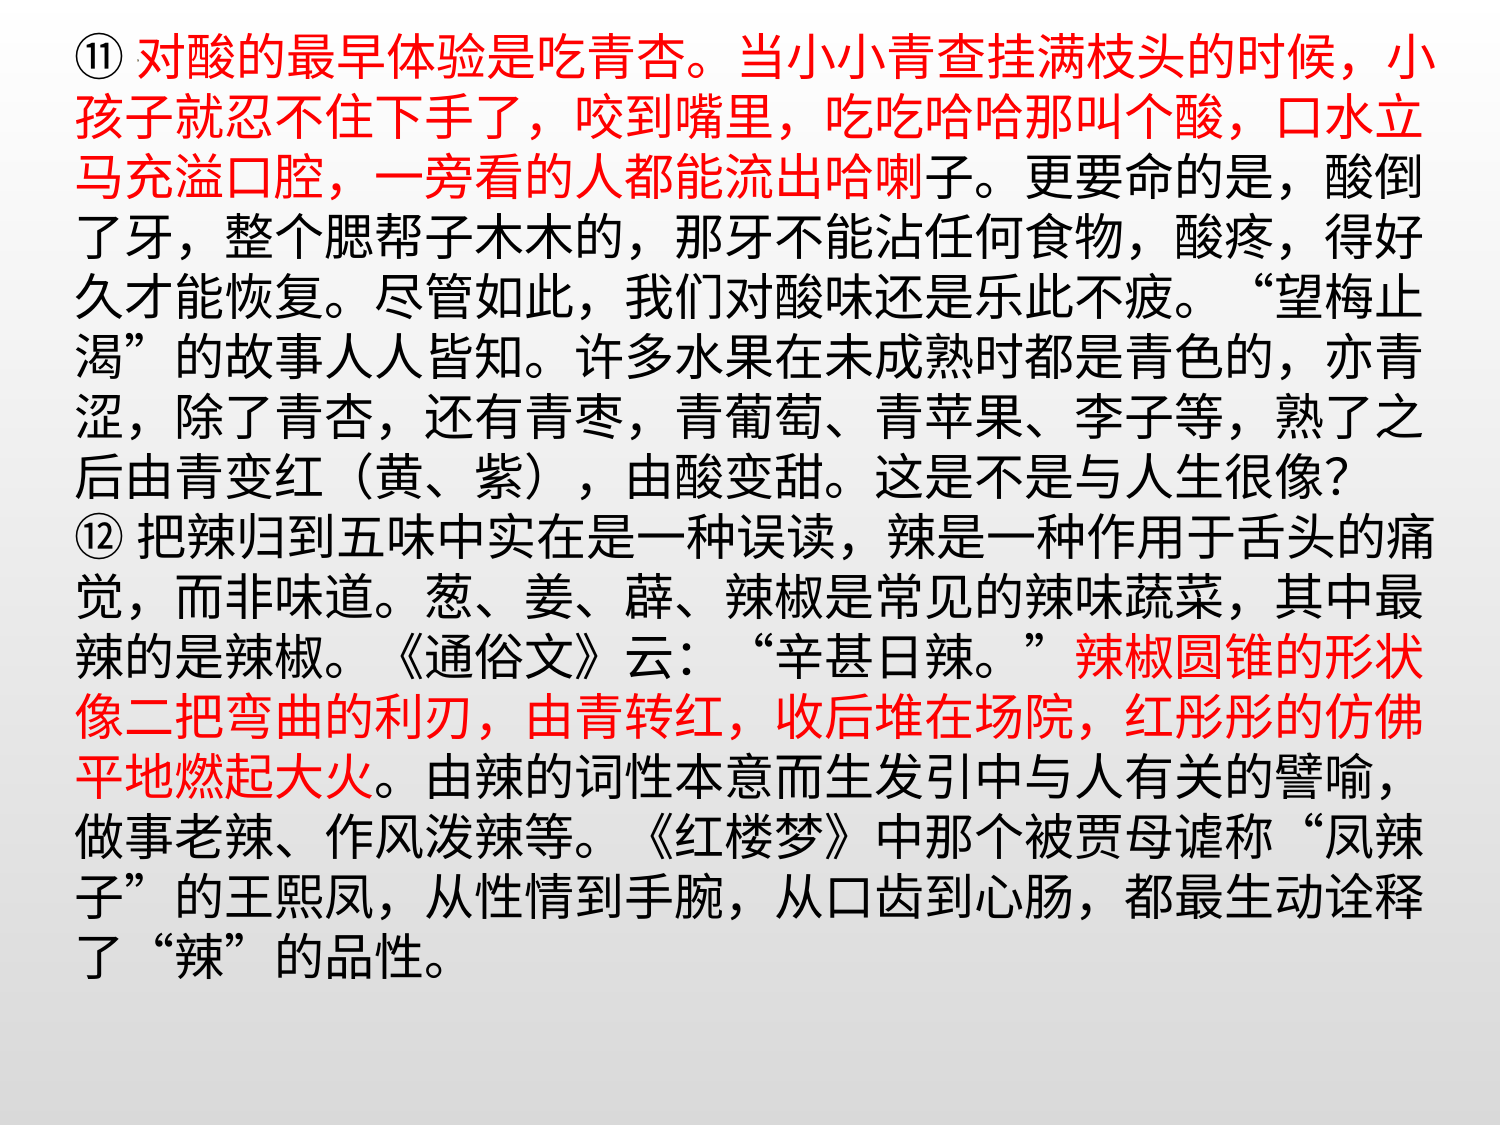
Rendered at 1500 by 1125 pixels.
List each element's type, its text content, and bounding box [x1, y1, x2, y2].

text_box ⑪对酸的最早体验是吃青杏。当小小青查挂满枝头的时候，小孩子就忍不住下手了，咬到嘴里，吃吃哈哈那叫个酸，口水立马充溢口腔，一旁看的人都能流出哈喇子。更要命的是，酸倒了牙，整个腮帮子木木的，那牙不能沾任何食物，酸疼，得好久才能恢复。尽管如此，我们对酸味还是乐此不疲。“望梅止渴”的故事人人皆知。许多水果在未成熟时都是青色的，亦青涩，除了青杏，还有青枣，青葡萄、青苹果、李子等，熟了之后由青变红（黄、紫），由酸变甜。这是不是与人生很像？ ⑫把辣归到五味中实在是一种误读，辣是一种作用于舌头的痛觉，而非味道。葱、姜、薜、辣椒是常见的辣味蔬菜，其中最辣的是辣椒。《通俗文》云：“辛甚日辣。”辣椒圆锥的形状像二把弯曲的利刃，由青转红，收后堆在场院，红彤彤的仿佛平地燃起大火。由辣的词性本意而生发引中与人有关的譬喻，做事老辣、作风泼辣等。《红楼梦》中那个被贾母谑称“凤辣子”的王熙凤，从性情到手腕，从口齿到心肠，都最生动诠释了“辣”的品性。 [59, 18, 1469, 993]
